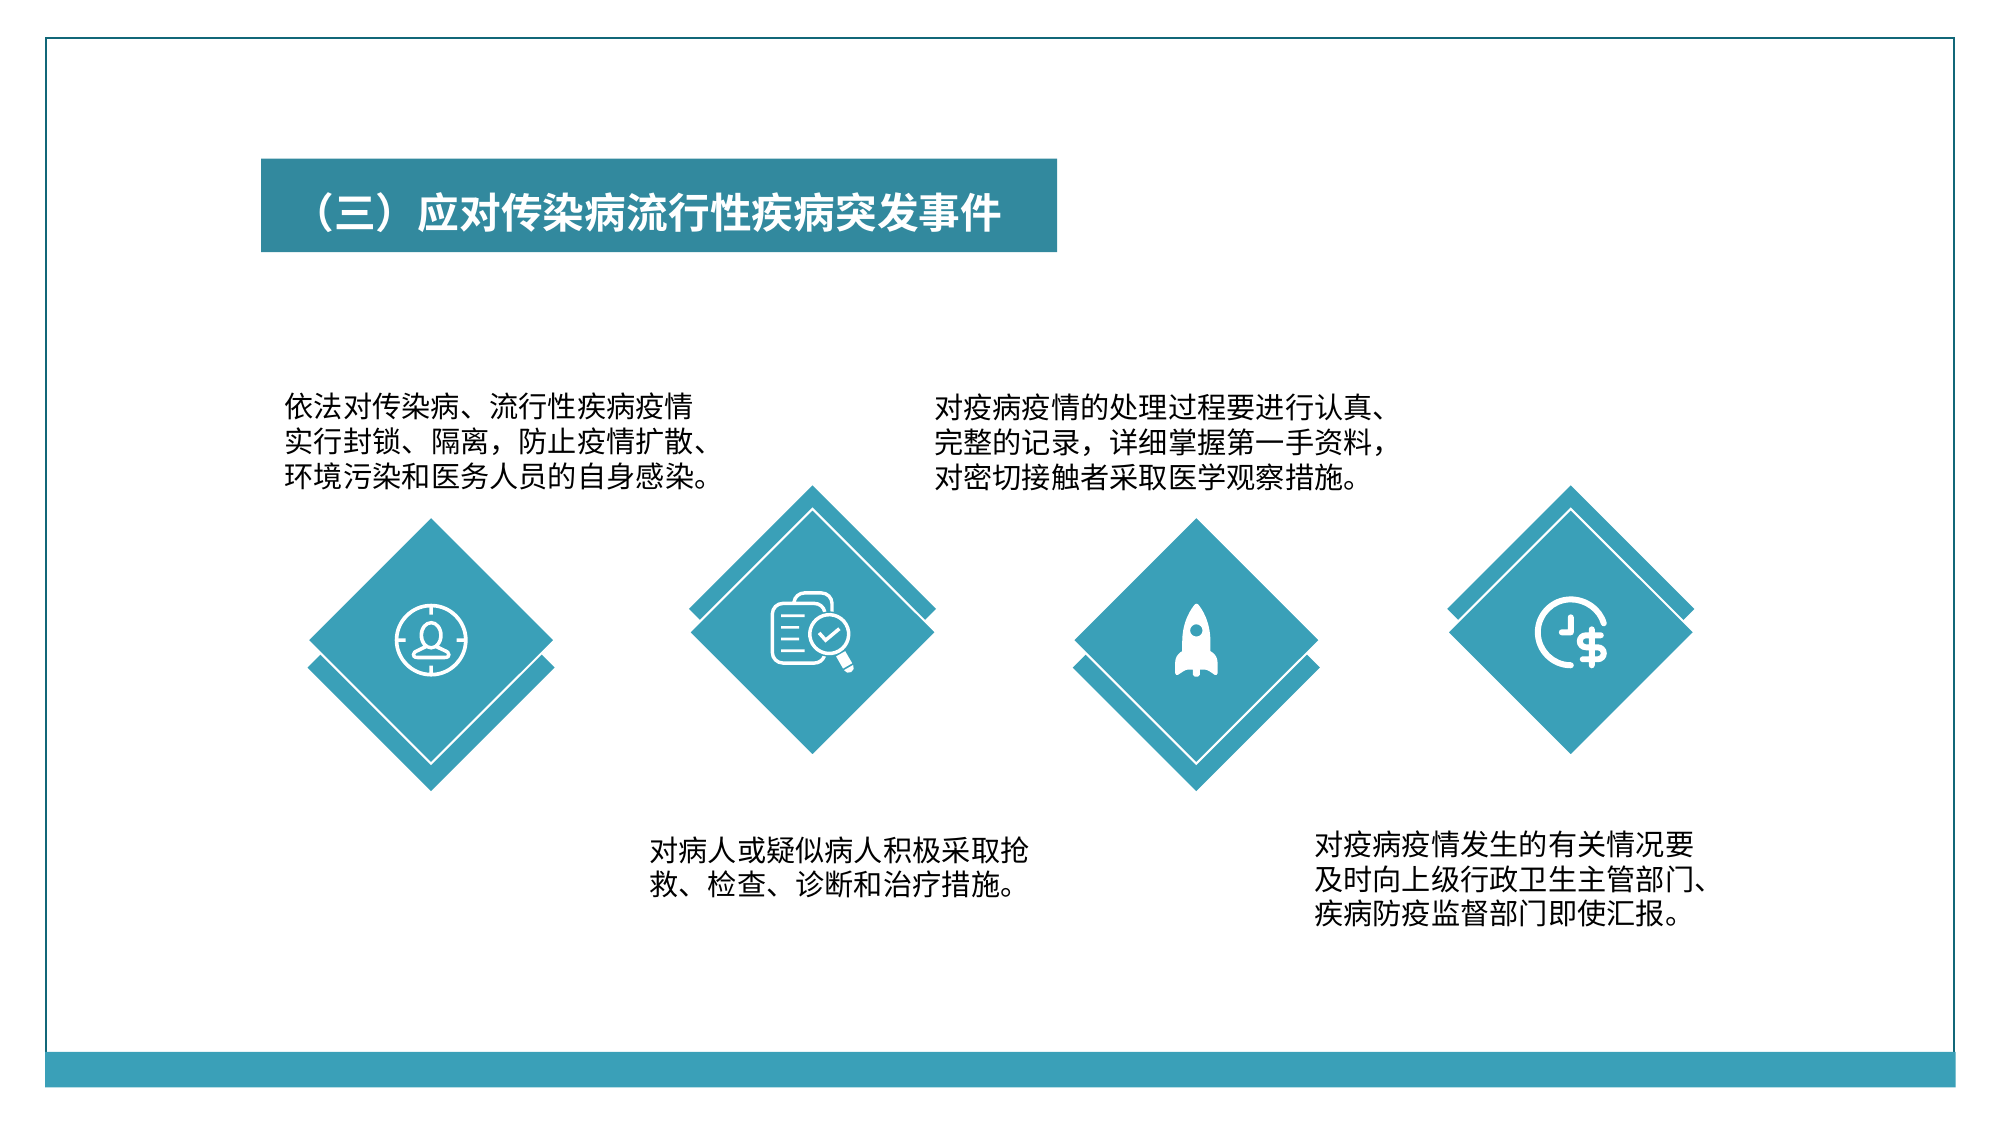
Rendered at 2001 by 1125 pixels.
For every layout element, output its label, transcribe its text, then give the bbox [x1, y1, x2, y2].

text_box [1108, 552, 1284, 755]
text_box 对病人或疑似病人积极采取抢救、检查、诊断和治疗措施。 [634, 824, 1050, 910]
text_box [260, 158, 1058, 253]
text_box 依法对传染病、流行性疾病疫情实行封锁、隔离，防止疫情扩散、环境污染和医务人员的自身感染。 [270, 380, 738, 501]
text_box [725, 521, 900, 720]
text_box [1483, 521, 1659, 720]
text_box 对疫病疫情的处理过程要进行认真、完整的记录，详细掌握第一手资料，对密切接触者采取医学观察措施。 [919, 381, 1391, 502]
text_box （三）应对传染病流行性疾病突发事件 [277, 154, 1018, 244]
text_box [44, 1051, 1957, 1088]
text_box 对疫病疫情发生的有关情况要及时向上级行政卫生主管部门、疾病防疫监督部门即使汇报。 [1299, 818, 1732, 939]
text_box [343, 552, 519, 755]
